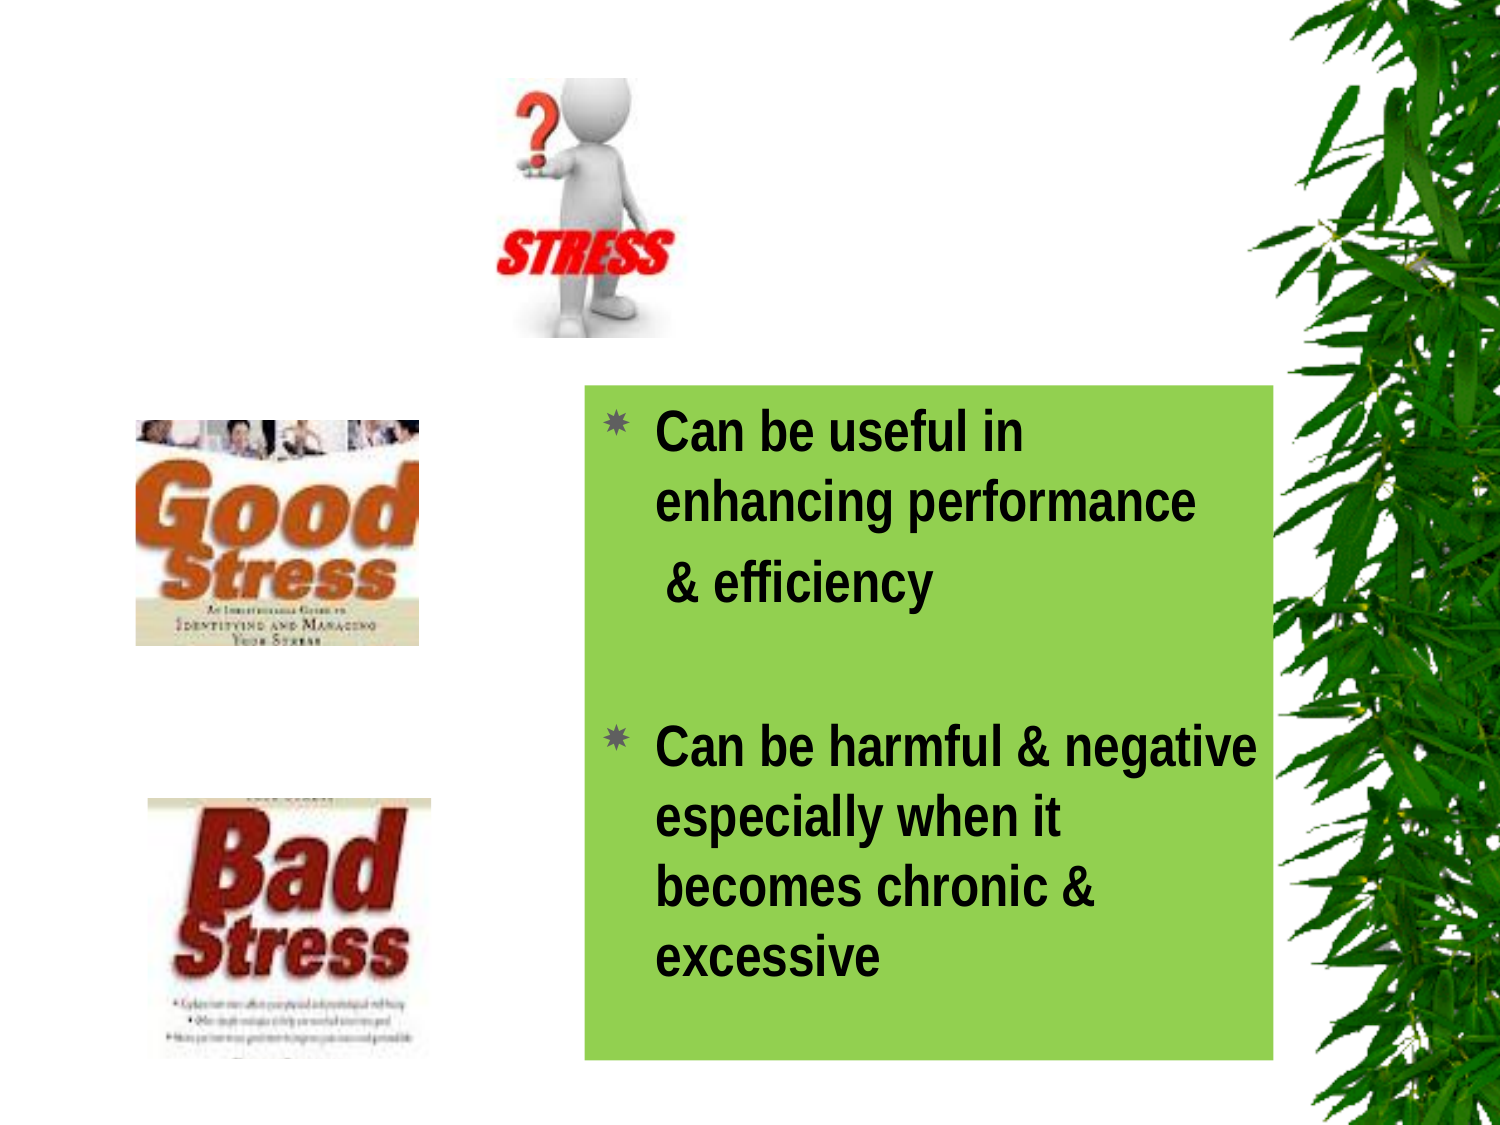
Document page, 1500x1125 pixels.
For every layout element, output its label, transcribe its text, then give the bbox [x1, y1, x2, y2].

picture [147, 798, 432, 1059]
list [135, 420, 420, 646]
list Can be useful in enhancing performance & efficiency Can be harmful & negative especially when it becomes chronic & excessive [584, 385, 1274, 1061]
picture [466, 77, 704, 339]
picture [1206, 0, 1500, 1125]
